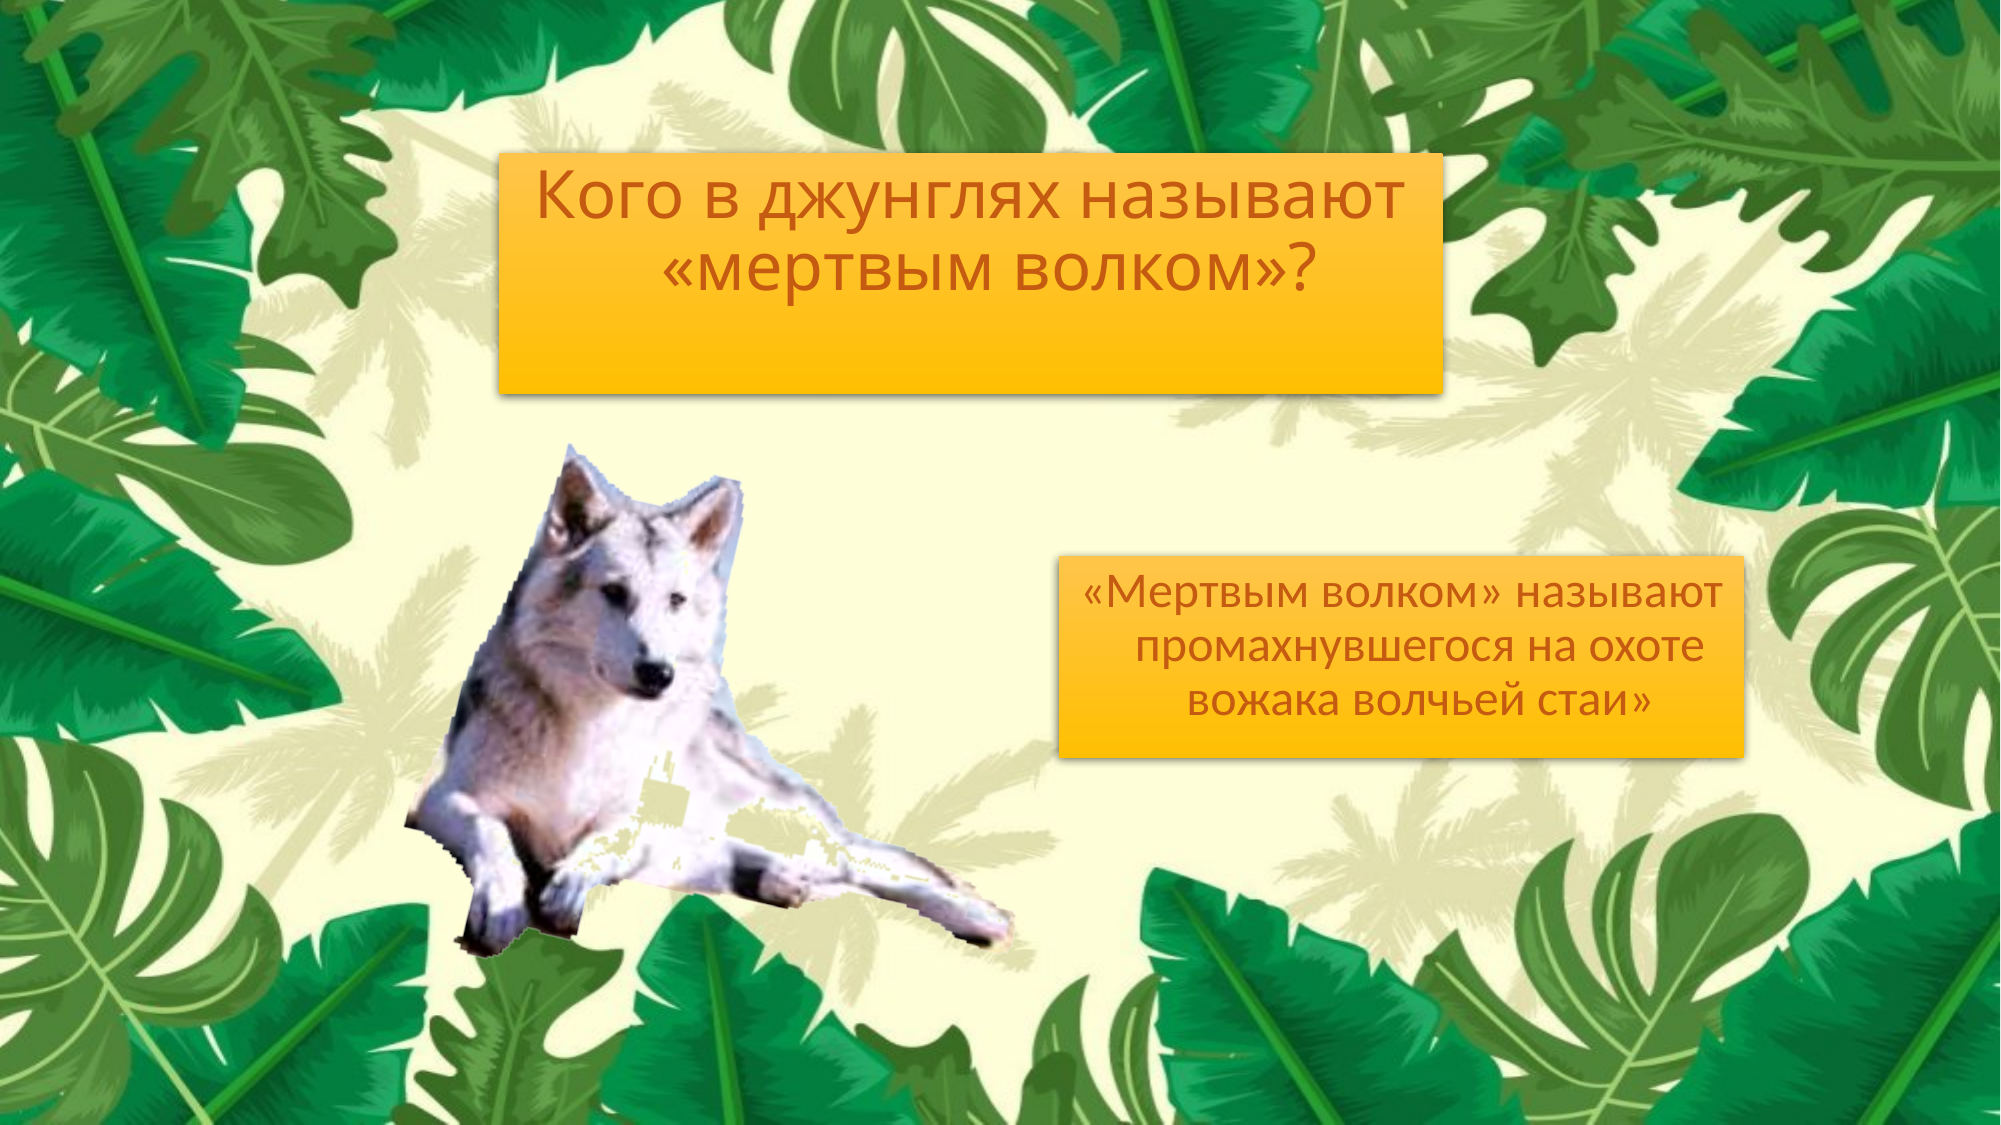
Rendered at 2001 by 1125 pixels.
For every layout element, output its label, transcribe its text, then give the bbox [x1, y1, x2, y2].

picture [0, 0, 2001, 1125]
text_box Кого в джунглях называют «мертвым волком»? [499, 153, 1443, 394]
text_box «Мертвым волком» называют промахнувшегося на охоте вожака волчьей стаи» [1062, 556, 1744, 758]
